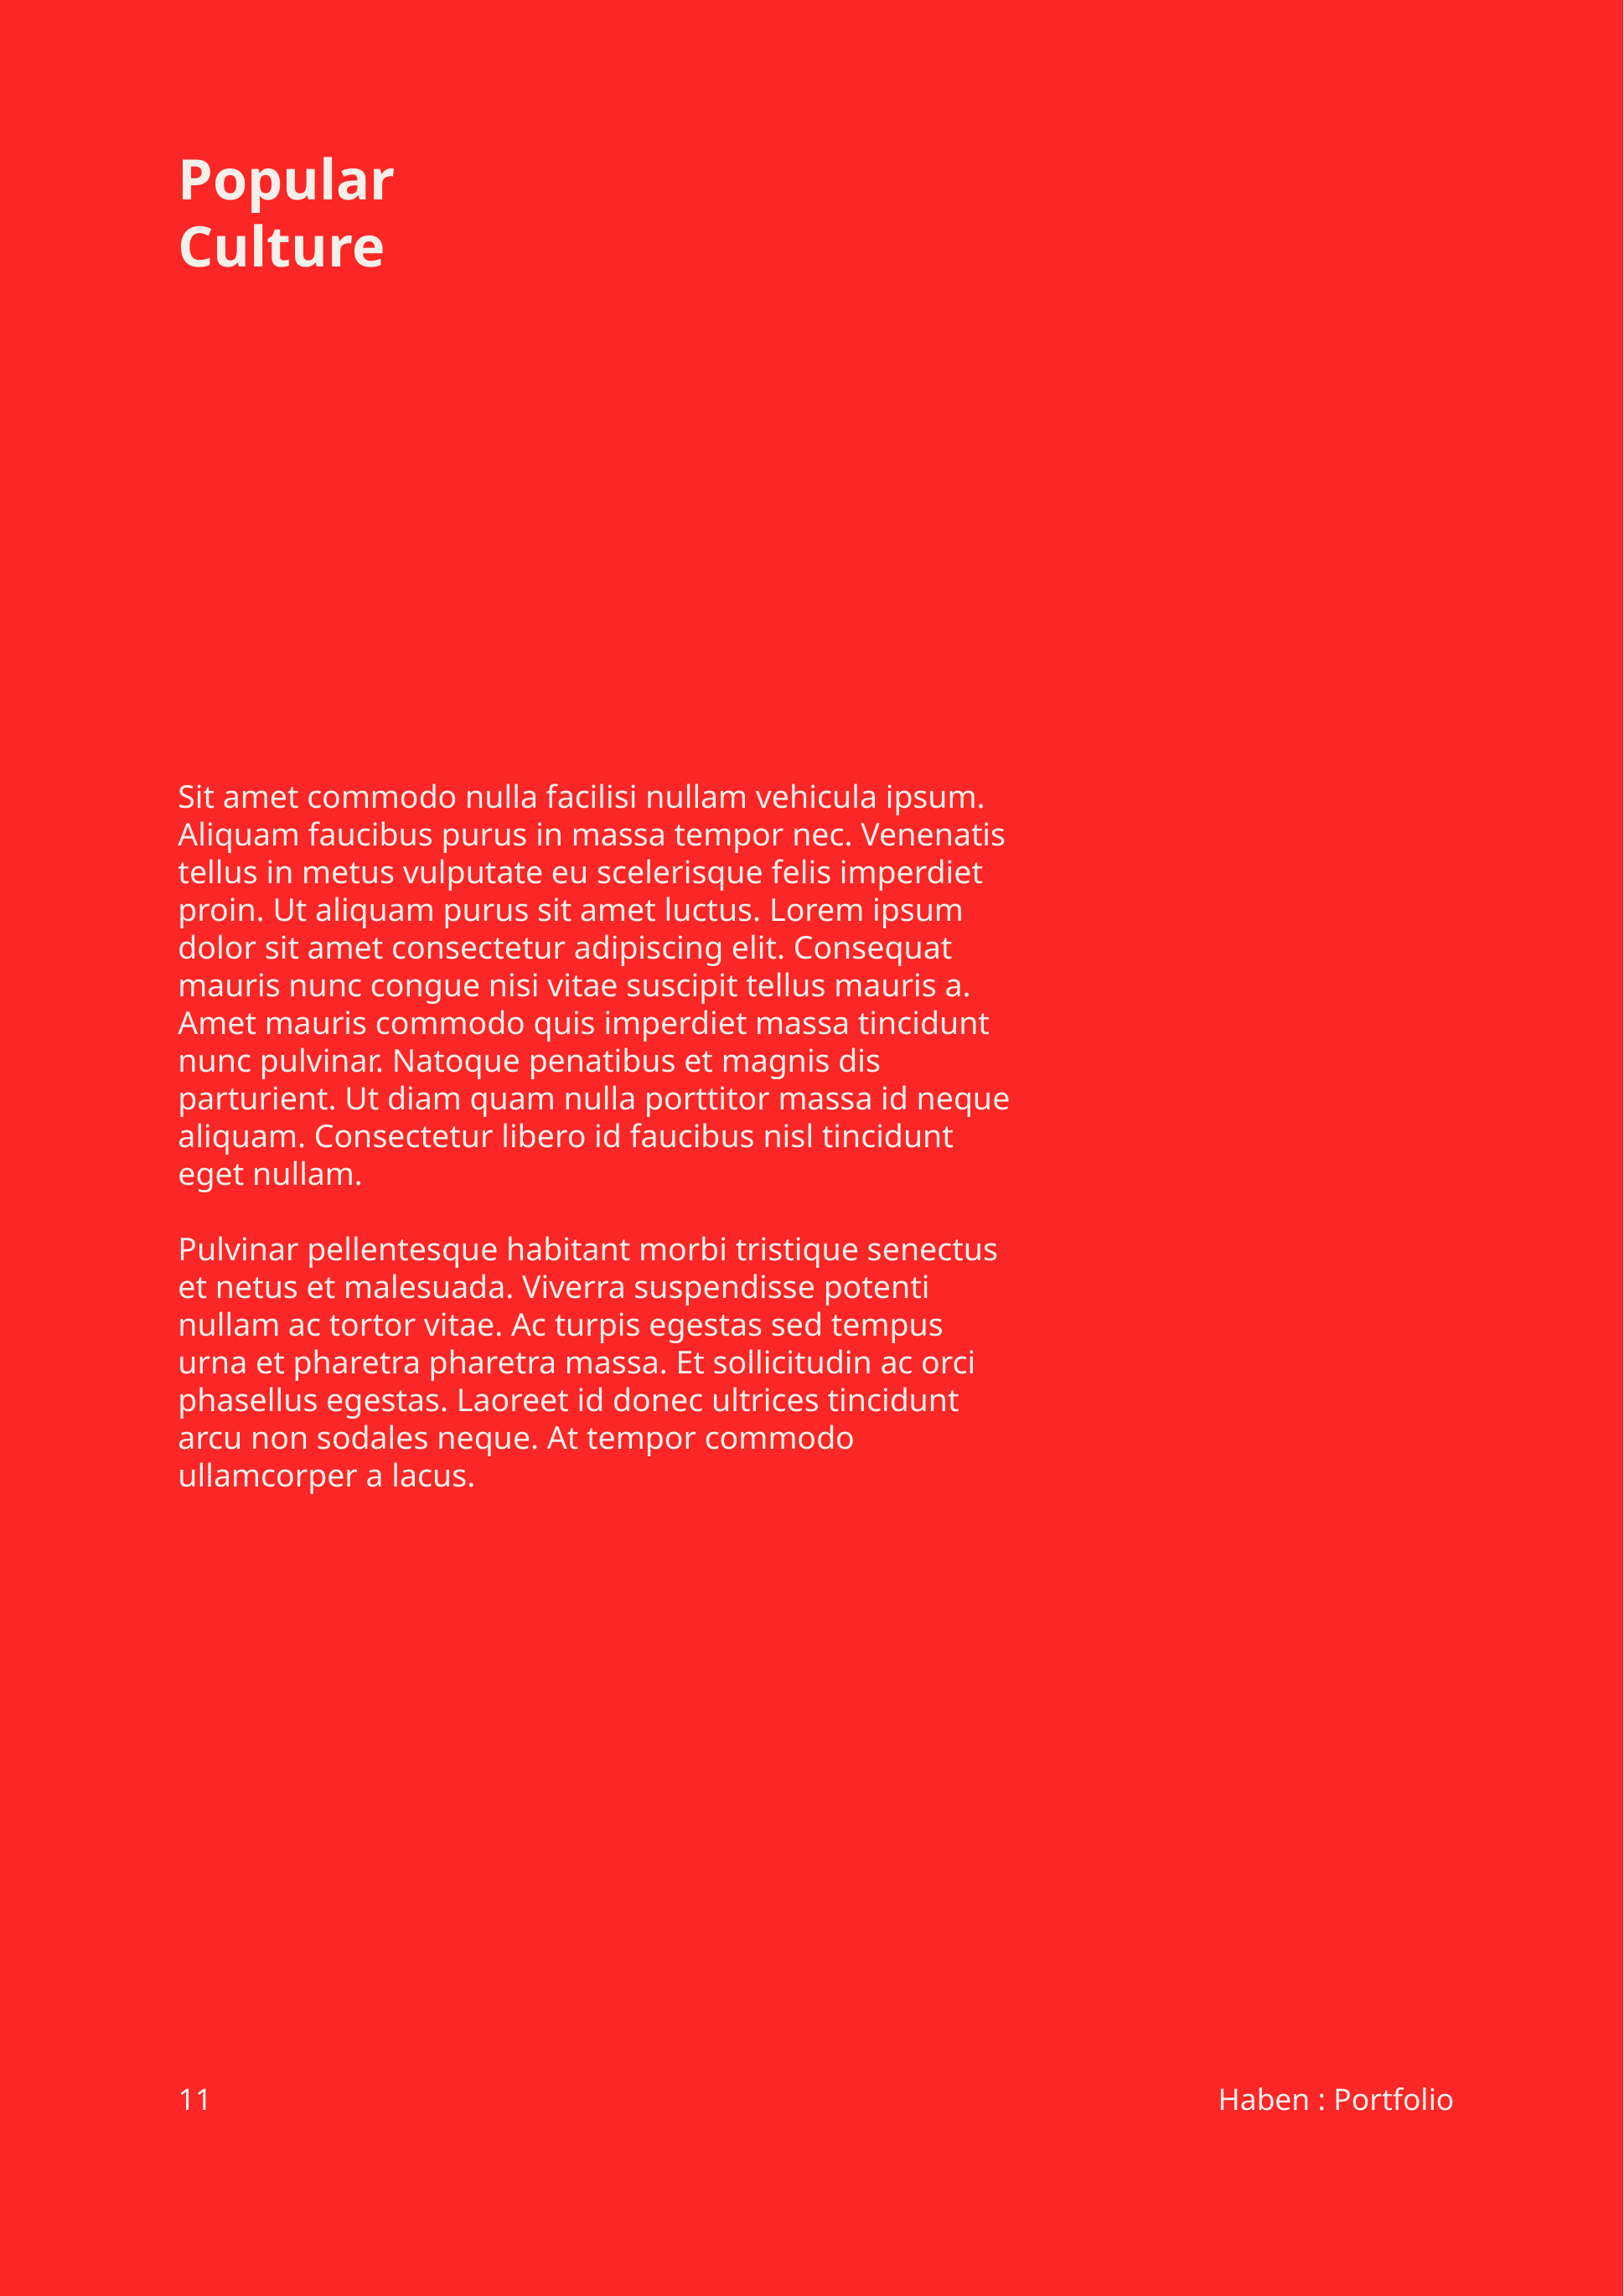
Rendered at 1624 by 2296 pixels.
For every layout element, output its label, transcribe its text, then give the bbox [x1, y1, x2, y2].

text_box Sit amet commodo nulla facilisi nullam vehicula ipsum. Aliquam faucibus purus in massa tempor nec. Venenatis tellus in metus vulputate eu scelerisque felis imperdiet proin. Ut aliquam purus sit amet luctus. Lorem ipsum dolor sit amet consectetur adipiscing elit. Consequat mauris nunc congue nisi vitae suscipit tellus mauris a. Amet mauris commodo quis imperdiet massa tincidunt nunc pulvinar. Natoque penatibus et magnis dis parturient. Ut diam quam nulla porttitor massa id neque aliquam. Consectetur libero id faucibus nisl tincidunt eget nullam. Pulvinar pellentesque habitant morbi tristique senectus et netus et malesuada. Viverra suspendisse potenti nullam ac tortor vitae. Ac turpis egestas sed tempus urna et pharetra pharetra massa. Et sollicitudin ac orci phasellus egestas. Laoreet id donec ultrices tincidunt arcu non sodales neque. At tempor commodo ullamcorper a lacus. [174, 773, 1023, 1497]
text_box 11 [174, 2077, 216, 2120]
text_box Popular Culture [174, 140, 602, 282]
text_box Haben : Portfolio [1214, 2077, 1458, 2120]
